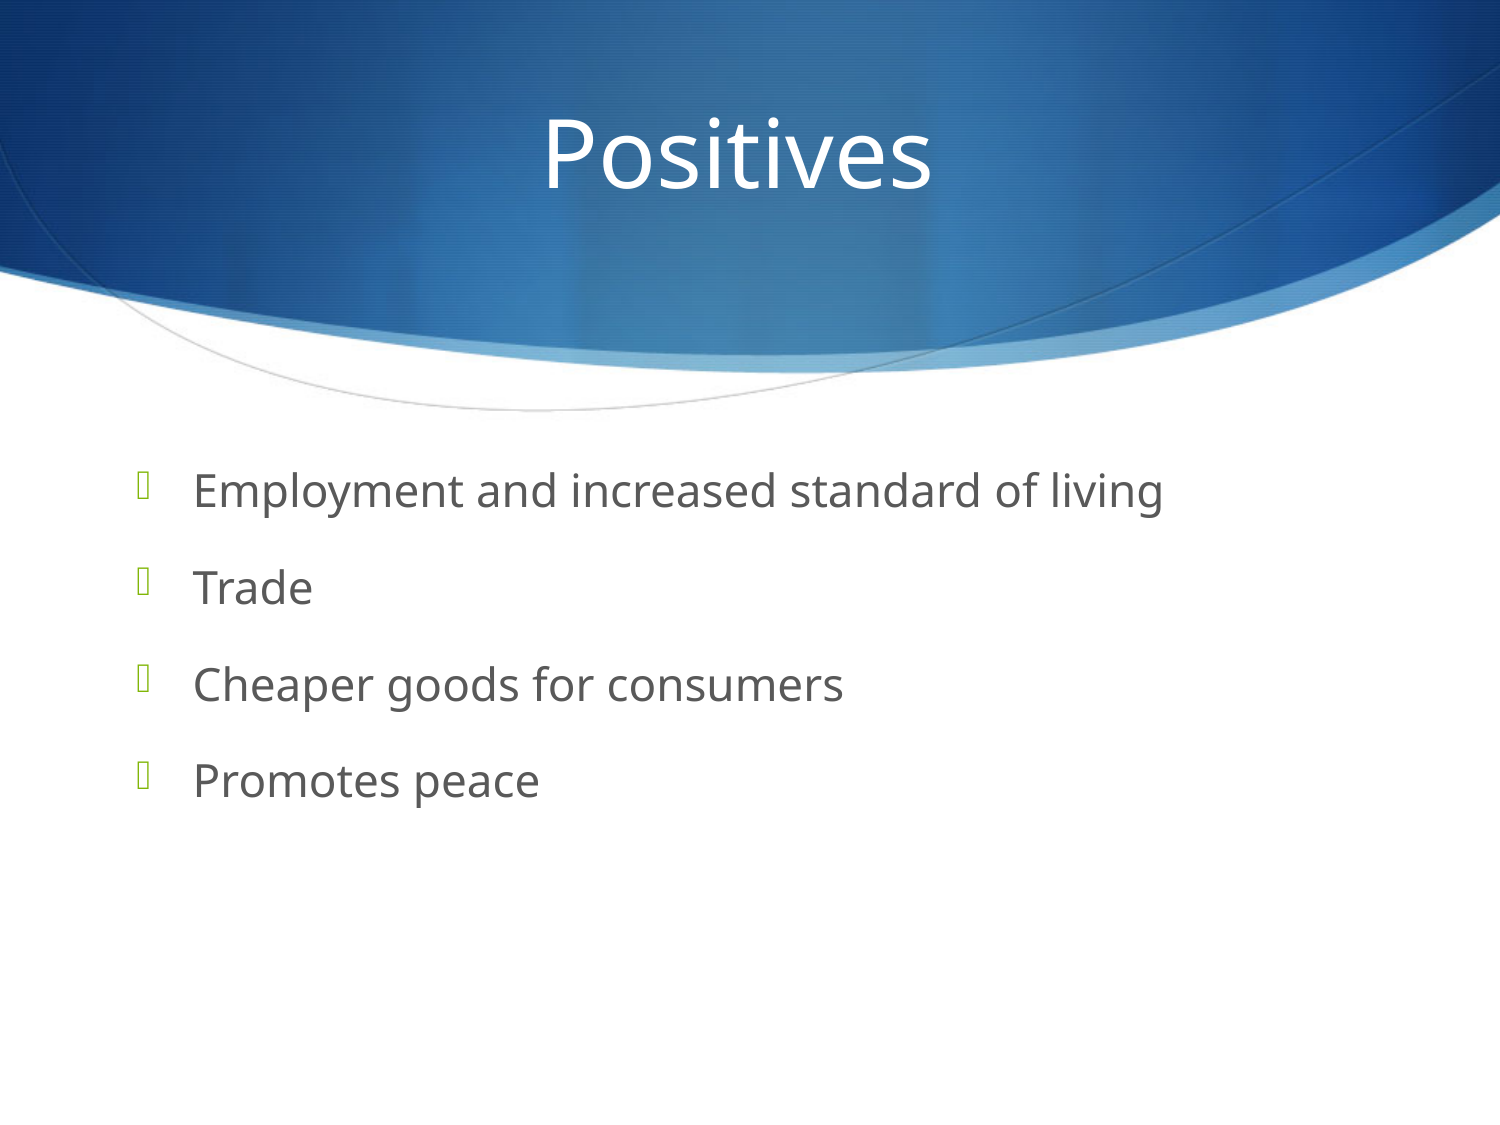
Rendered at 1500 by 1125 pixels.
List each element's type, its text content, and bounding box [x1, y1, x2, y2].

list Employment and increased standard of living Trade Cheaper goods for consumers Promotes peace [121, 454, 1379, 991]
title Positives [75, 56, 1425, 245]
picture [0, 0, 1500, 1125]
